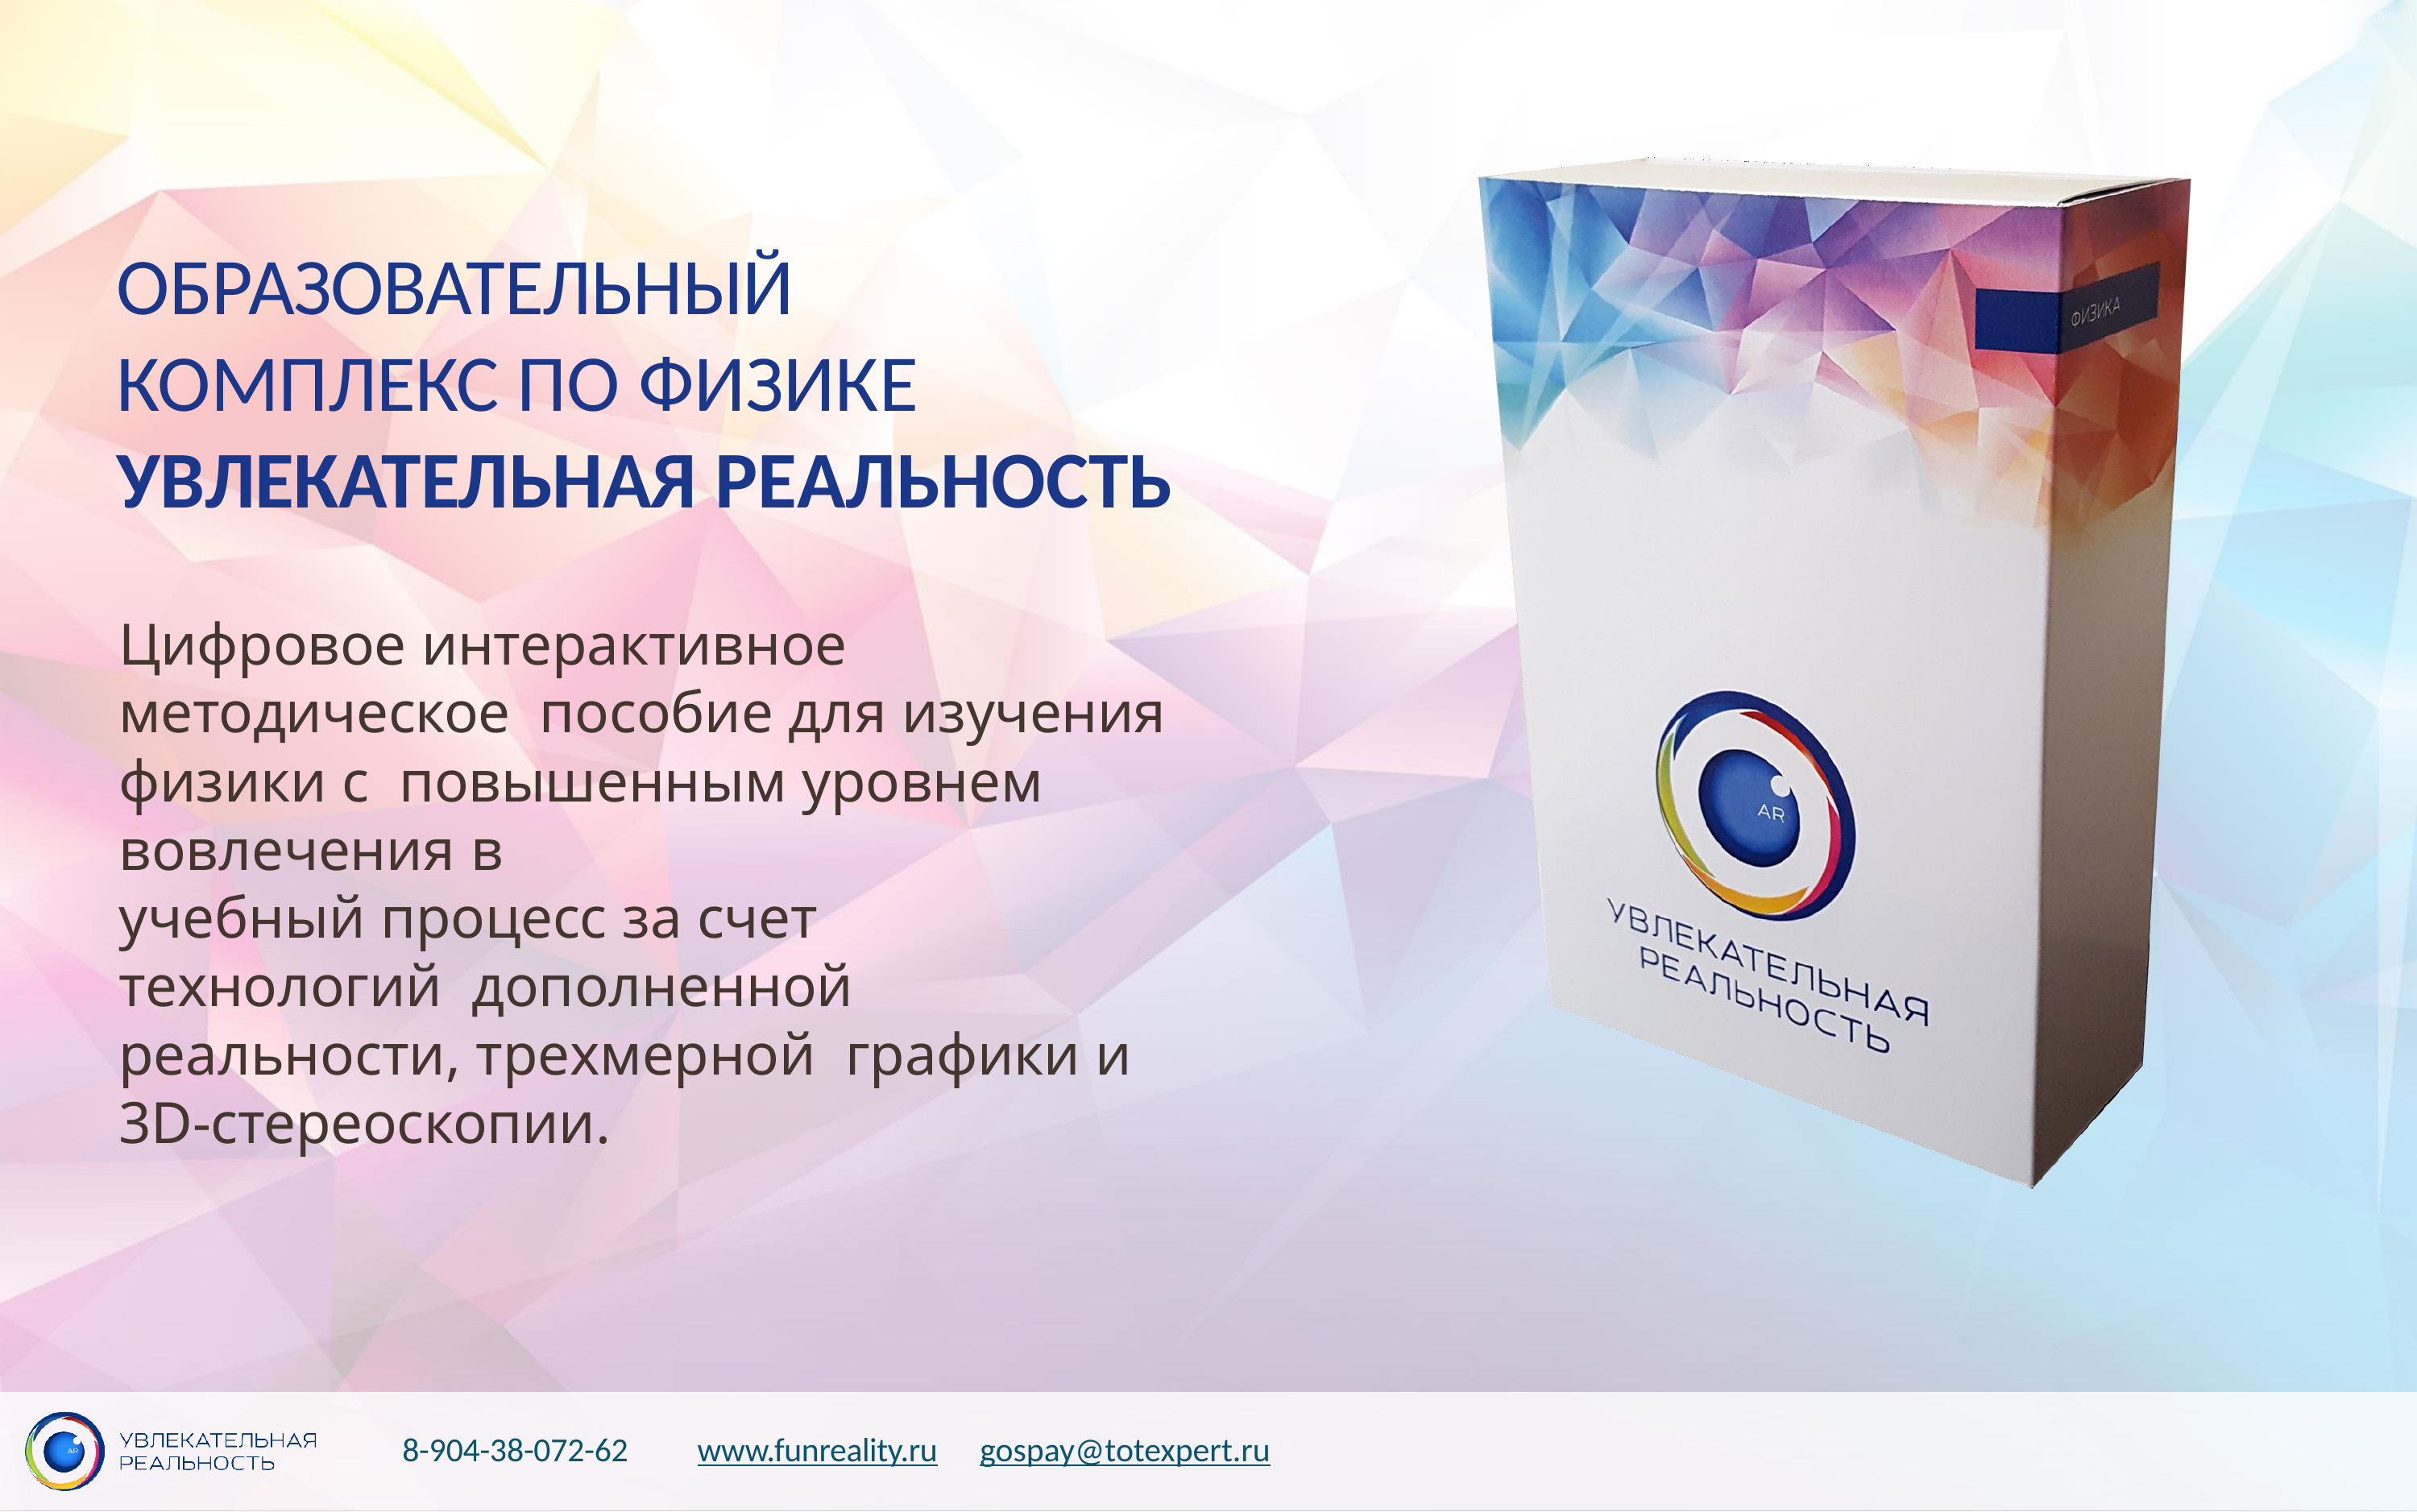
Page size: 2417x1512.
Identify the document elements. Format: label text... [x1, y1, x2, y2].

text_box www.funreality.ru [695, 1435, 945, 1469]
picture [17, 1404, 323, 1498]
title ОБРАЗОВАТЕЛЬНЫЙ КОМПЛЕКС ПО ФИЗИКЕ УВЛЕКАТЕЛЬНАЯ РЕАЛЬНОСТЬ [114, 232, 1183, 524]
text_box Цифровое интерактивное методическое пособие для изучения физики с повышенным уровнем вовлечения в учебный процесс за счет технологий дополненной реальности, трехмерной графики и 3D-стереоскопии. [117, 606, 1187, 1155]
text_box [1446, 135, 2212, 1212]
text_box 8-904-38-072-62 [400, 1435, 654, 1469]
footer gospay@totexpert.ru [978, 1435, 1300, 1512]
picture [0, 0, 2417, 1392]
